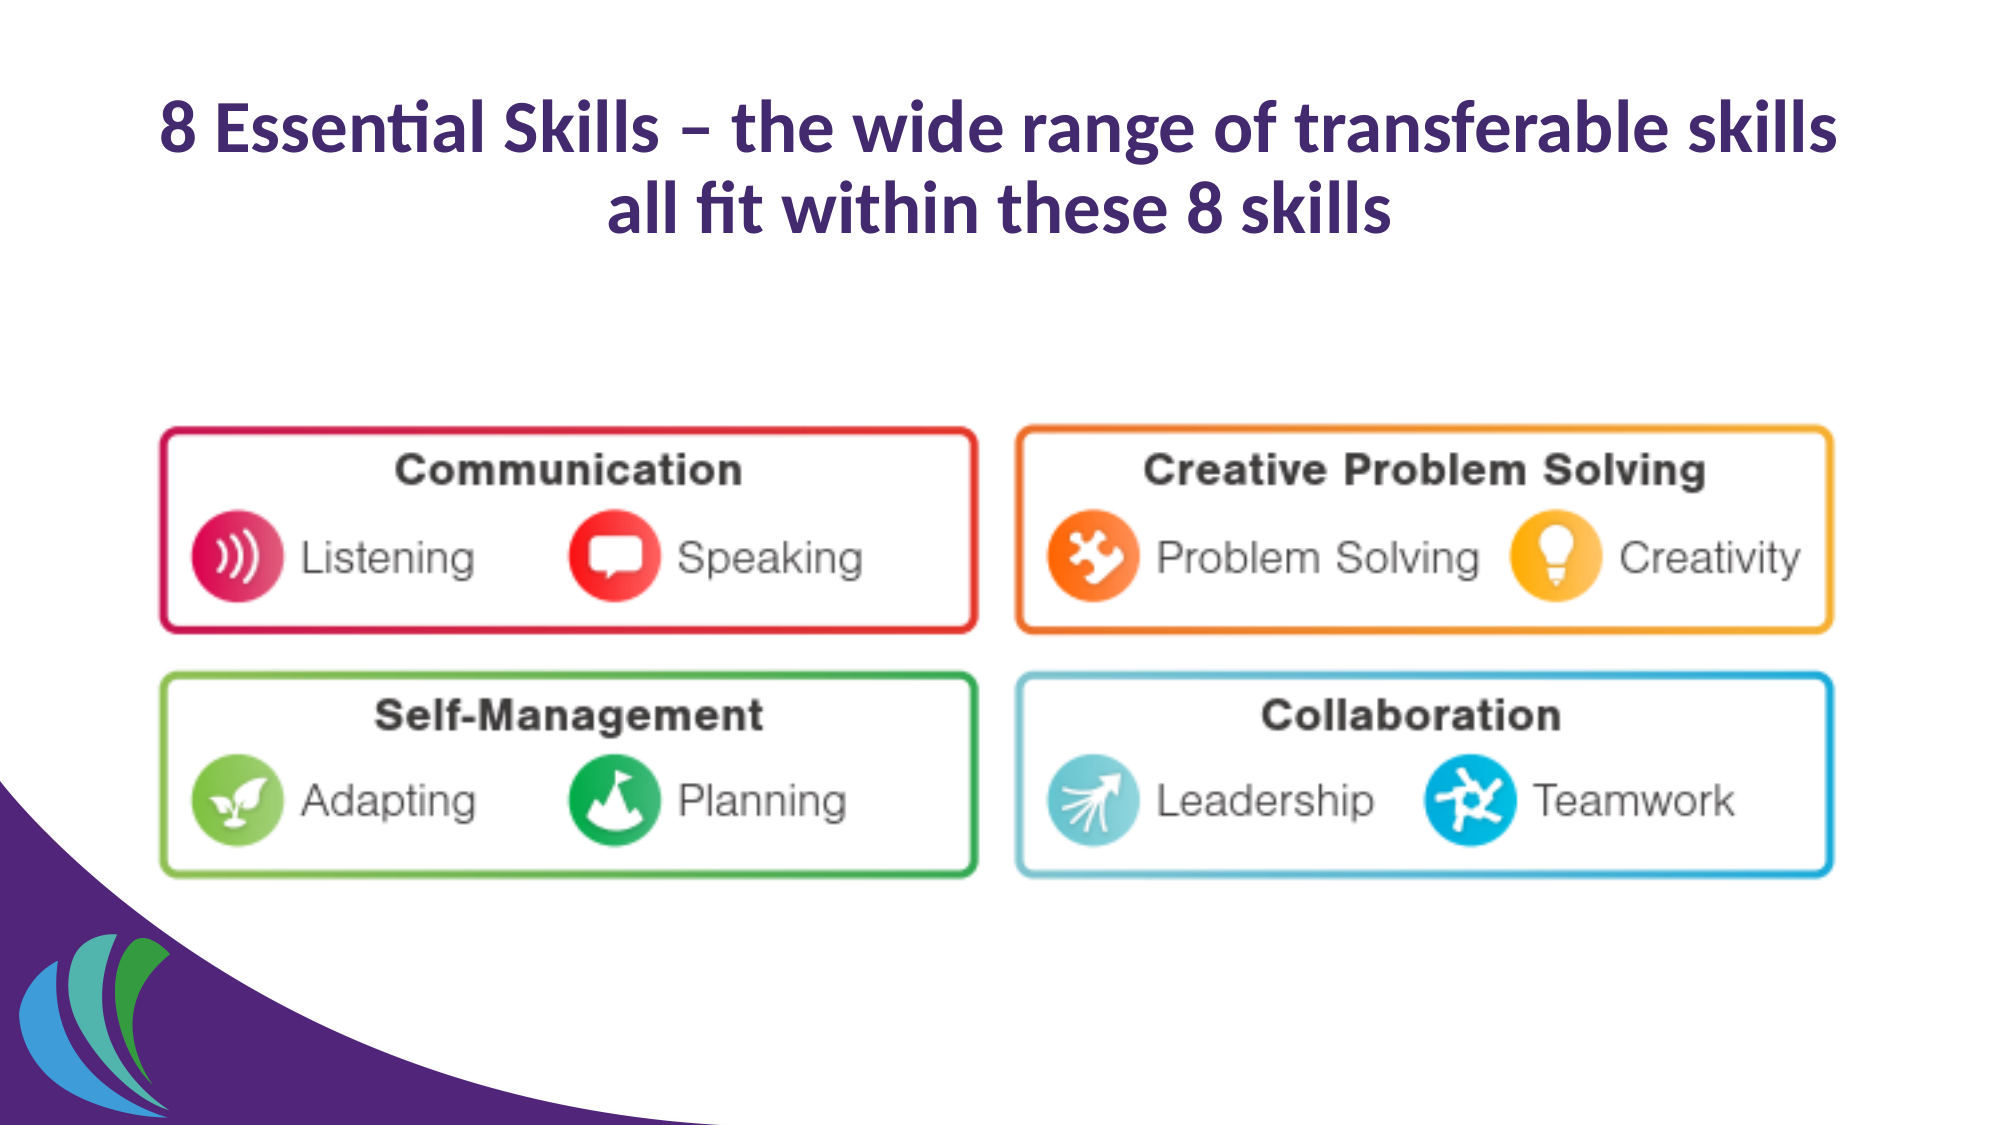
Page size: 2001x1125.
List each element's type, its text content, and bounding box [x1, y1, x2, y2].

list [136, 418, 1863, 895]
picture [0, 1, 2000, 1125]
title 8 Essential Skills – the wide range of transferable skills all fit within these 8 skills [137, 59, 1863, 278]
